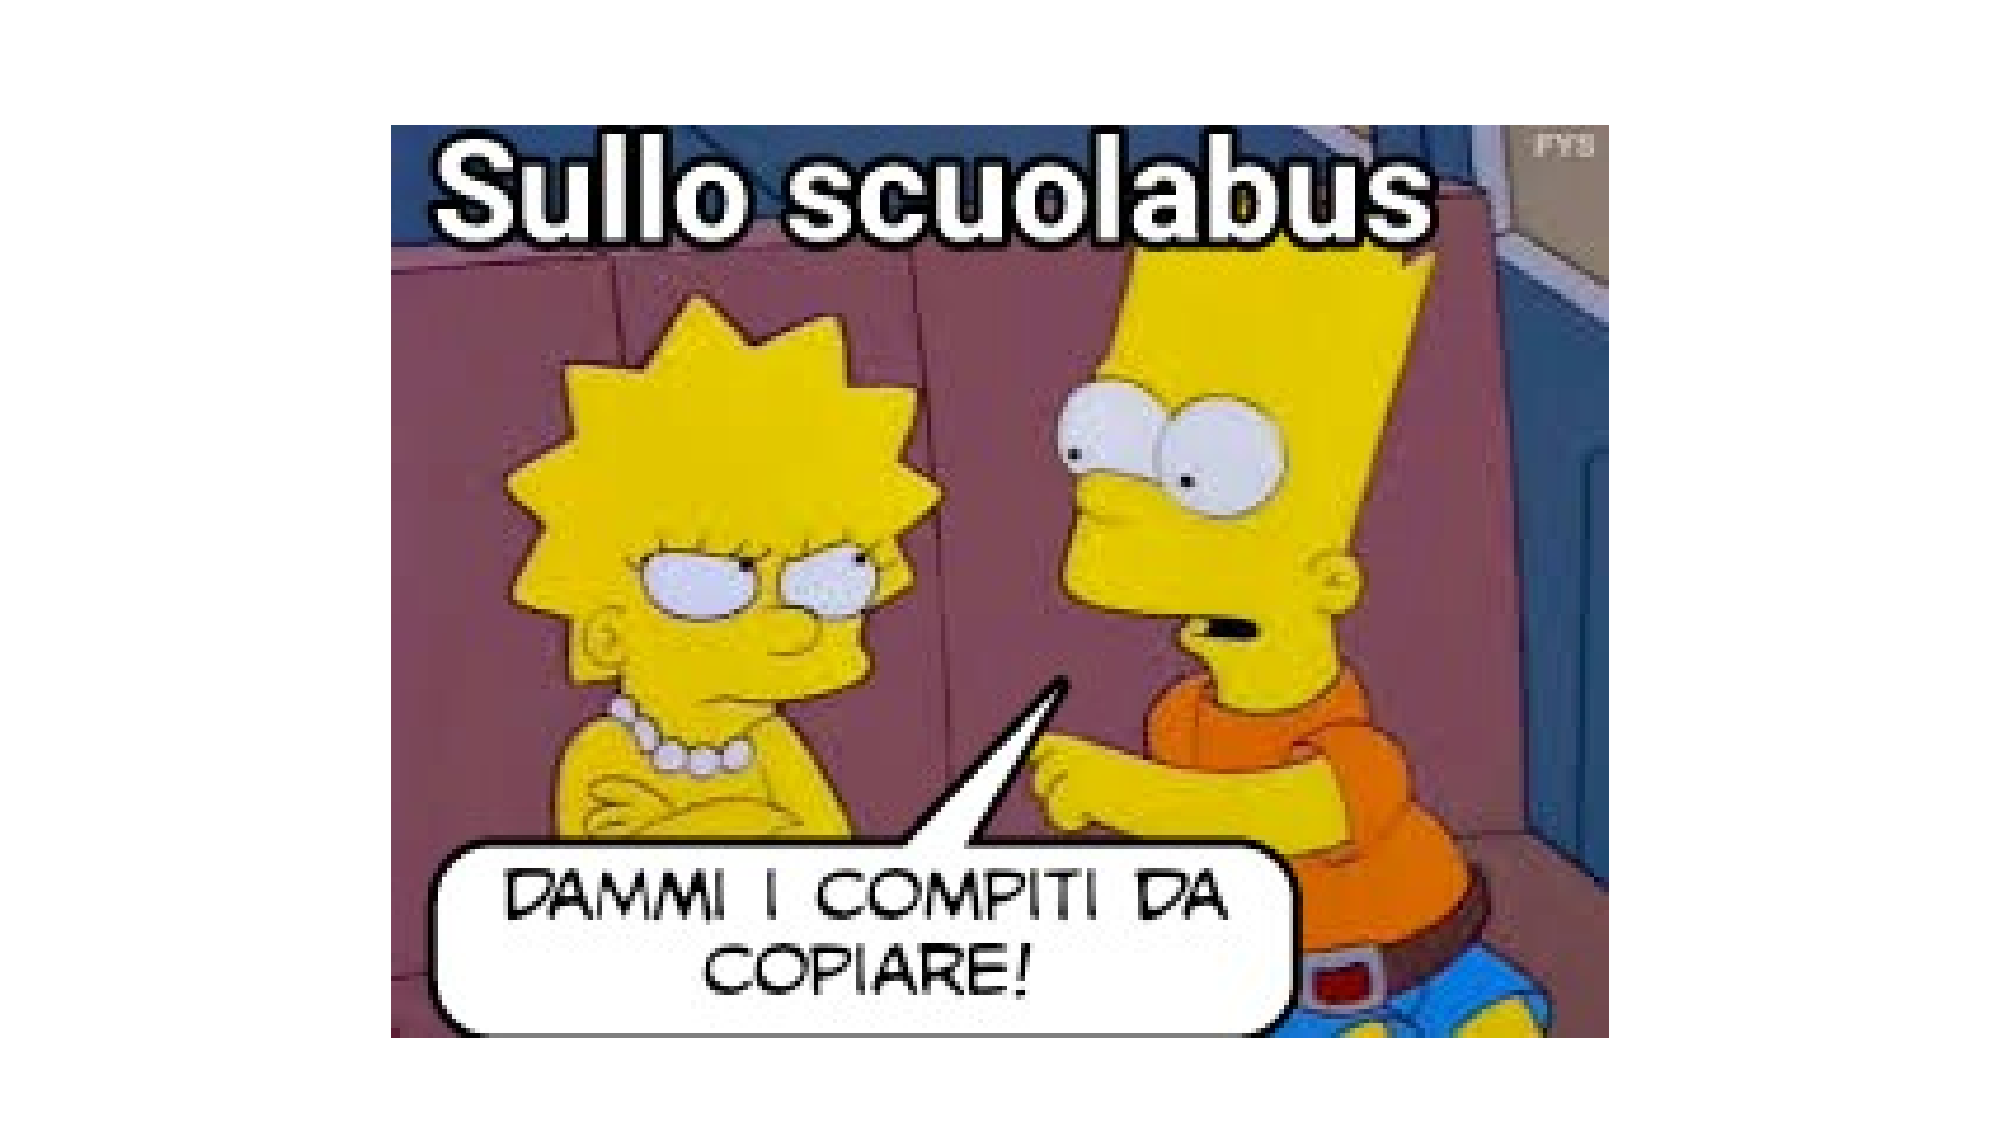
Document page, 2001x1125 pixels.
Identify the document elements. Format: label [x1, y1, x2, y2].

list [391, 125, 1609, 1038]
